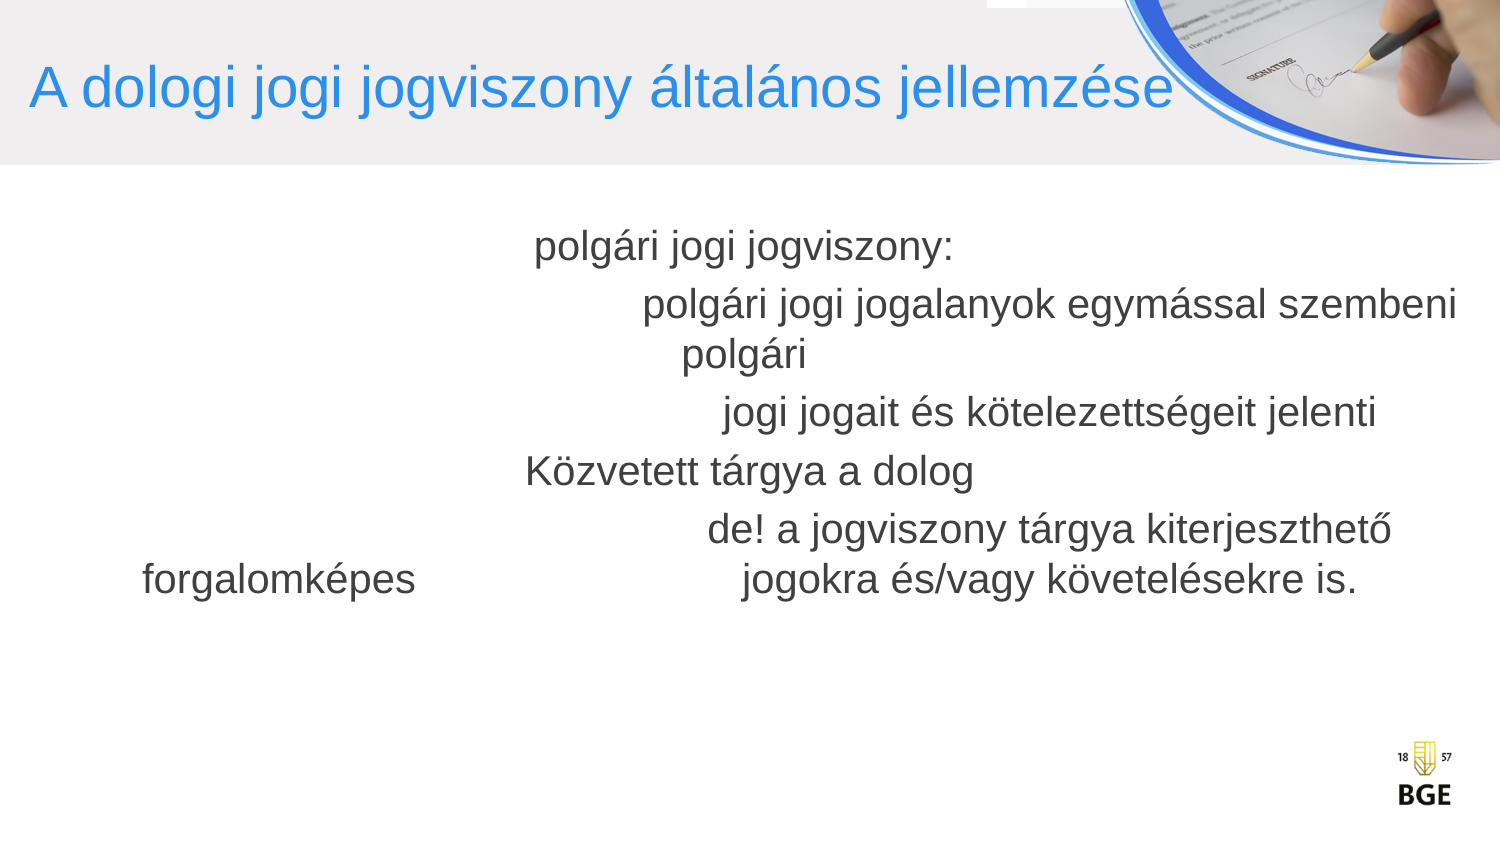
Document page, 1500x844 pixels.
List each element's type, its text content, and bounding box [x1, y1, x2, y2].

list polgári jogi jogviszony: polgári jogi jogalanyok egymással szembeni polgári jogi jogait és kötelezettségeit jelenti Közvetett tárgya a dolog de! a jogviszony tárgya kiterjeszthető forgalomképes jogokra és/vagy követelésekre is. [17, 221, 1483, 599]
picture [0, 0, 1500, 844]
text_box A dologi jogi jogviszony általános jellemzése [14, 41, 1326, 127]
